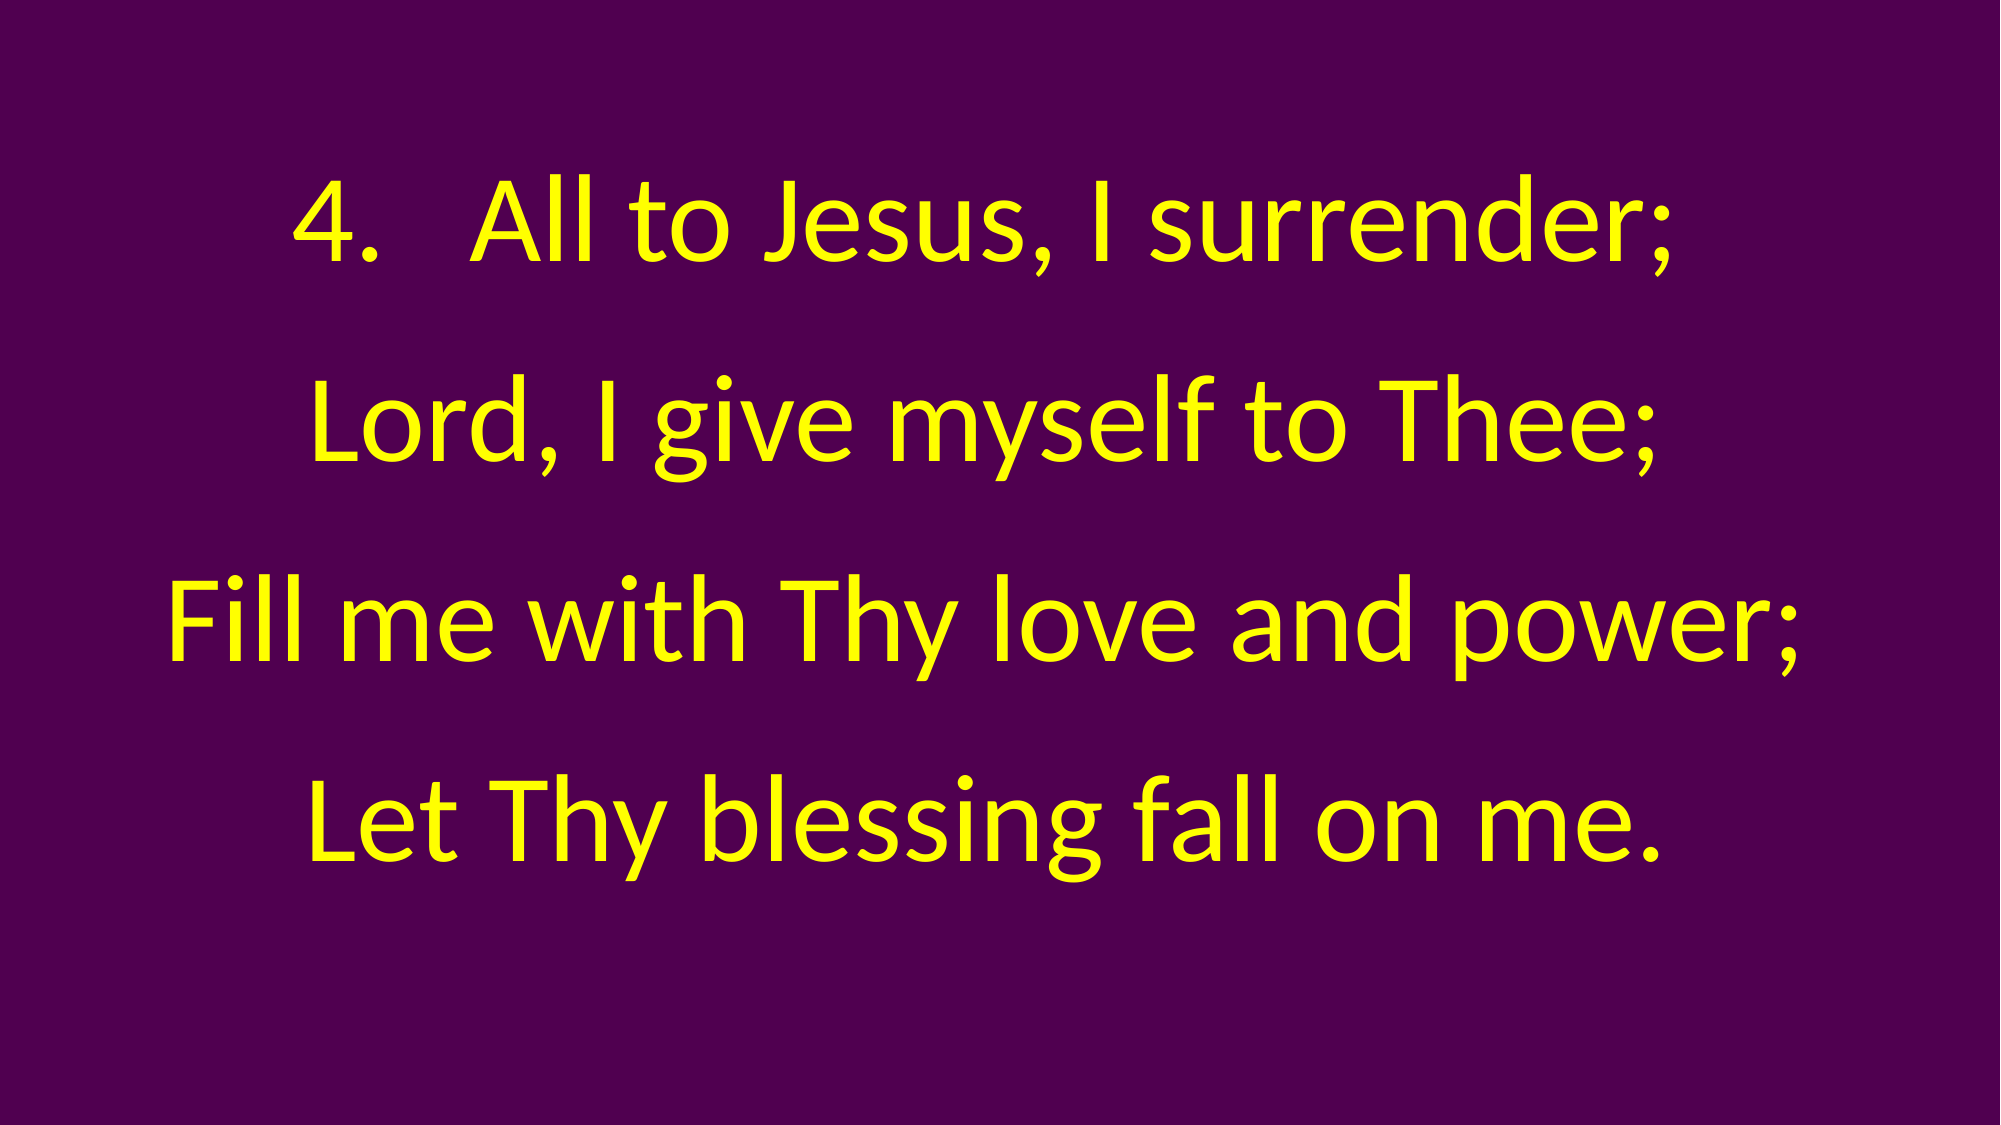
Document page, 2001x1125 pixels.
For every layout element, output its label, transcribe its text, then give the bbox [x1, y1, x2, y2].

text_box 4. All to Jesus, I surrender; Lord, I give myself to Thee; Fill me with Thy love and power; Let Thy blessing fall on me. [84, 129, 1888, 894]
